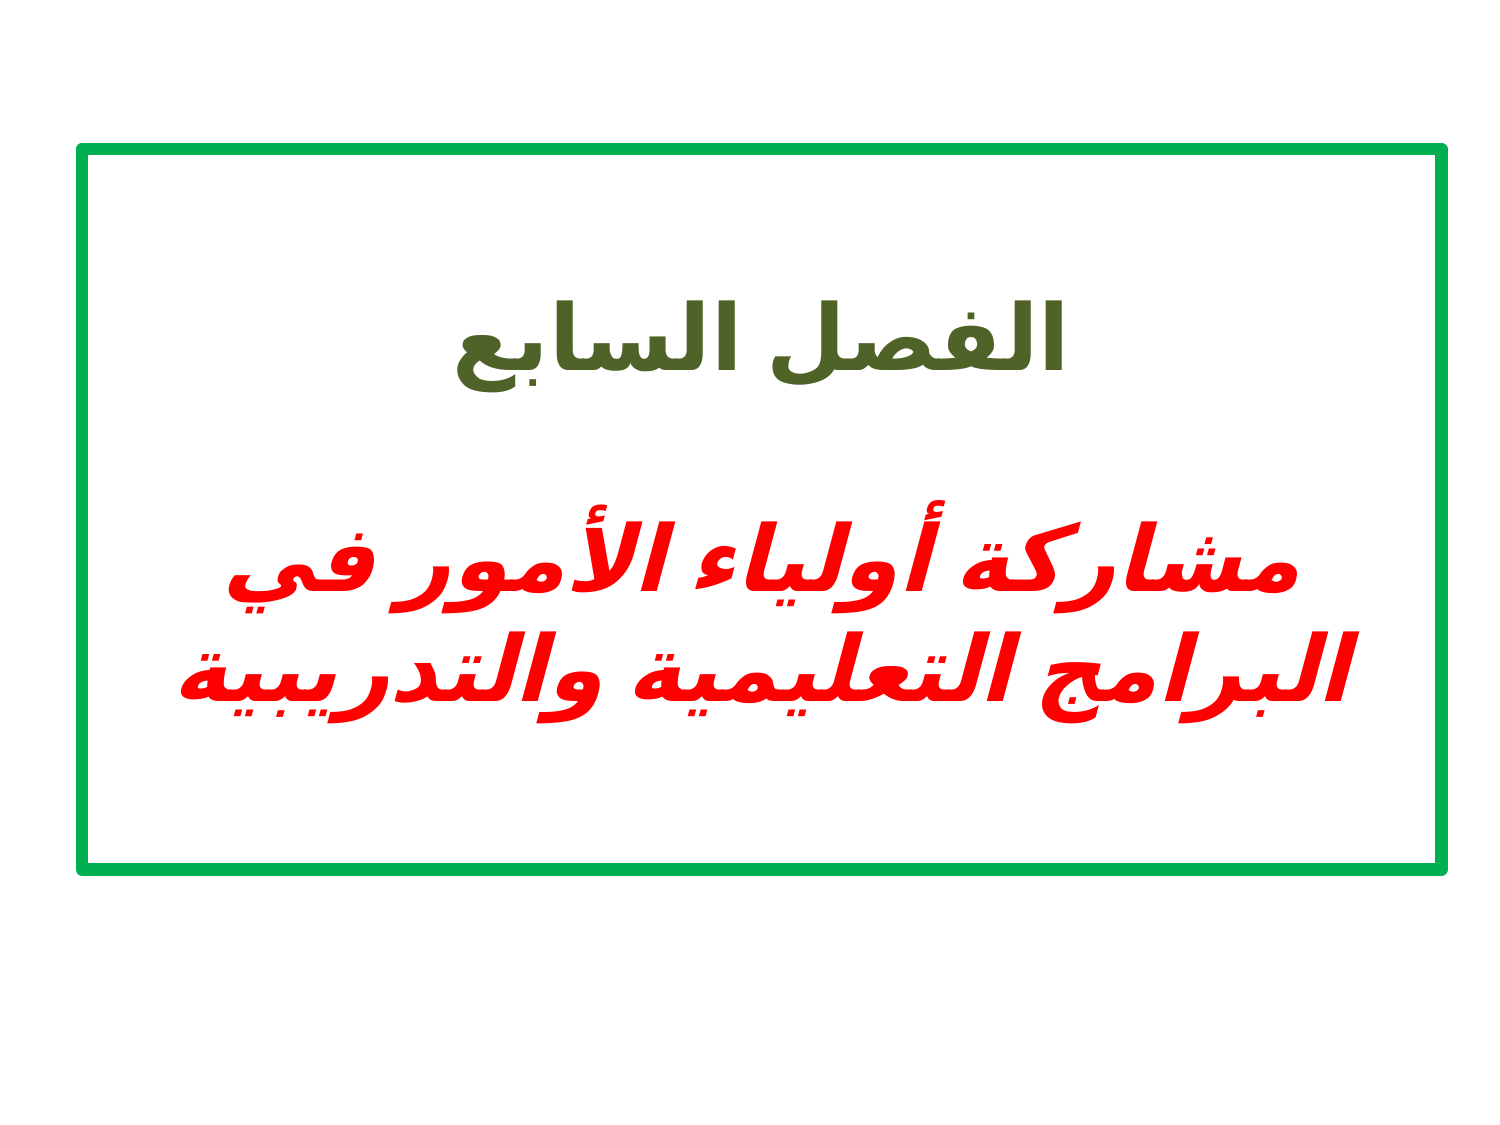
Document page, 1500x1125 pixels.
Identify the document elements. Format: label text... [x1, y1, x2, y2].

title الفصل السابع مشاركة أولياء الأمور في البرامج التعليمية والتدريبية [82, 149, 1442, 870]
